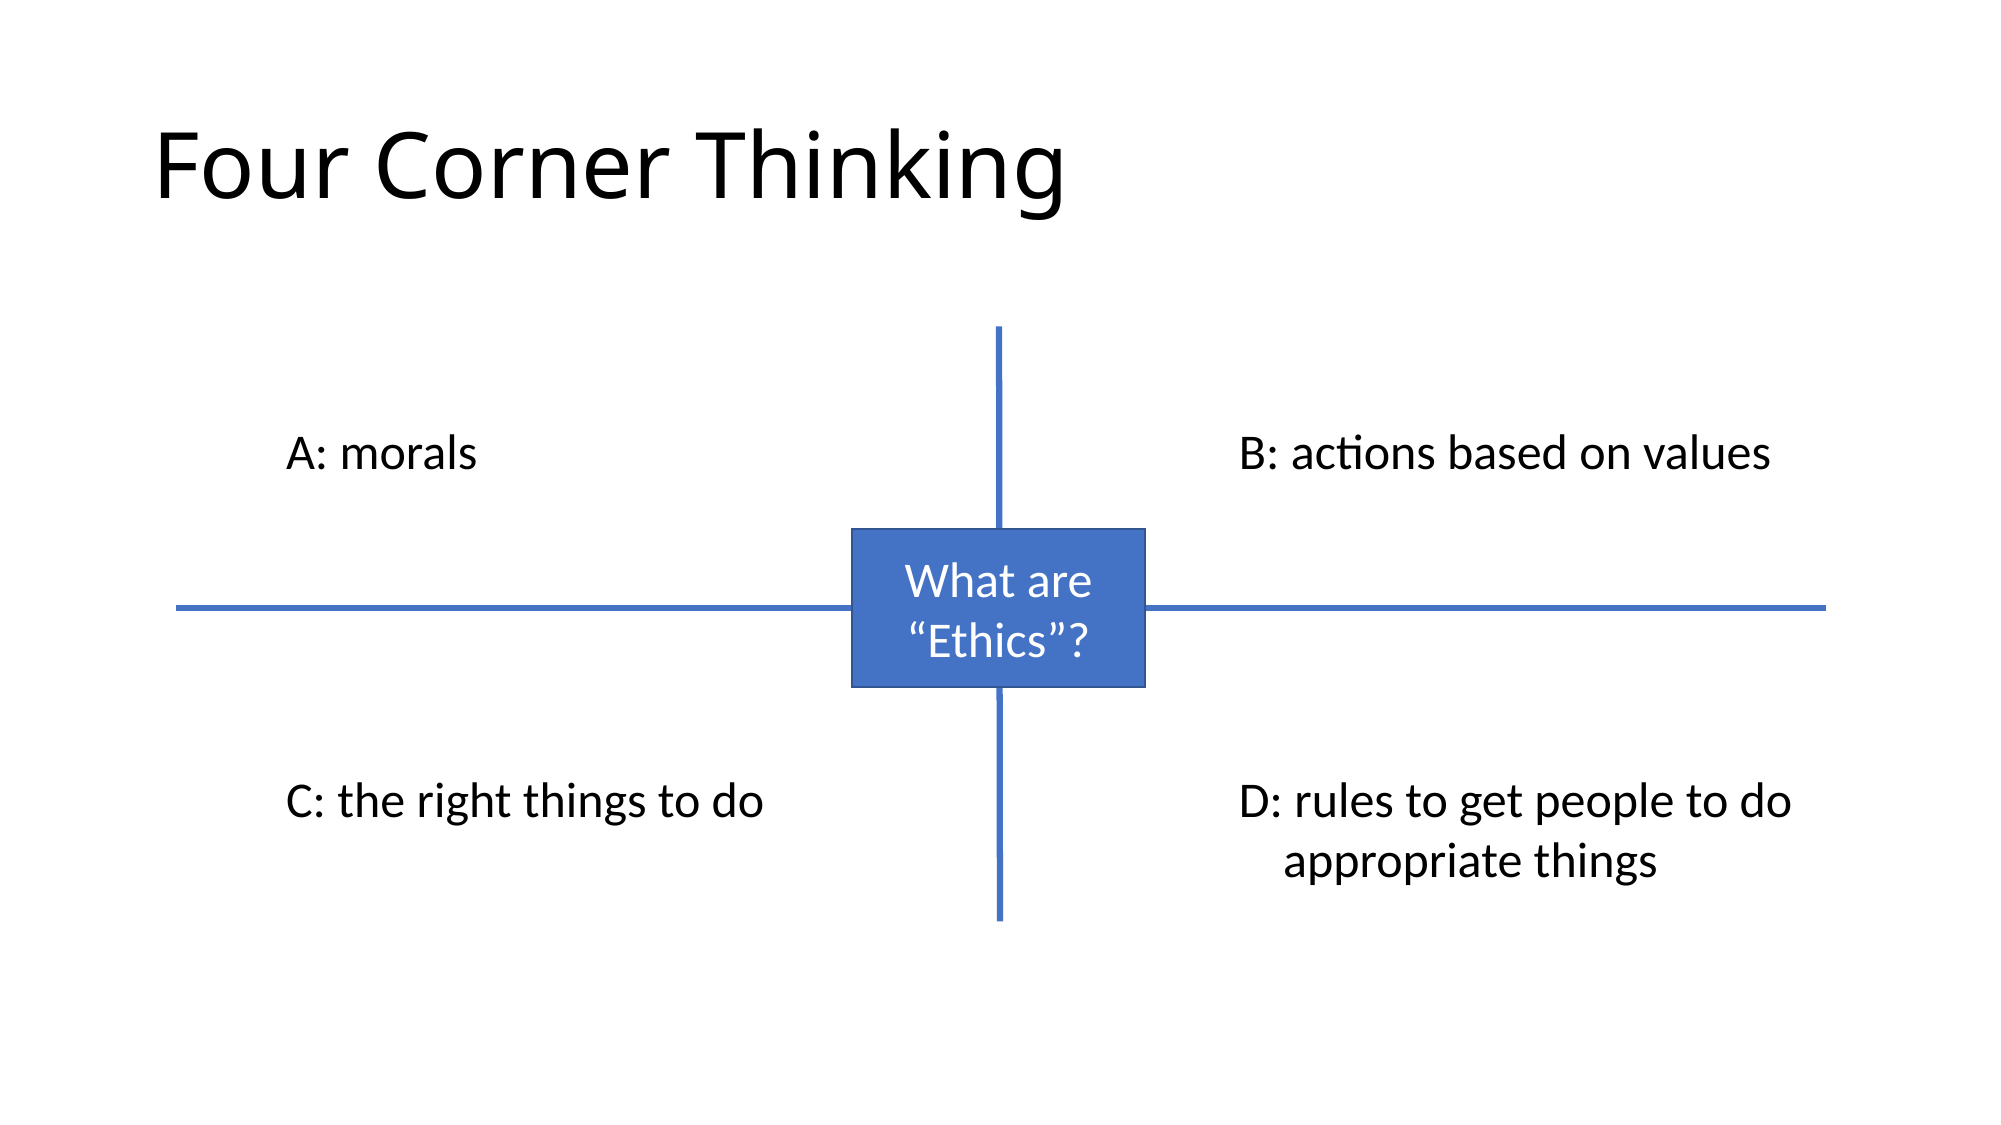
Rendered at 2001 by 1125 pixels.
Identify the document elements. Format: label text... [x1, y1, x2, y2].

text_box B: actions based on values [1224, 412, 1805, 487]
text_box What are “Ethics”? [851, 608, 998, 688]
text_box D: rules to get people to do appropriate things [1224, 760, 1826, 895]
text_box What are “Ethics”? [1000, 608, 1146, 688]
title Four Corner Thinking [137, 59, 1863, 278]
text_box What are “Ethics”? [851, 528, 998, 607]
text_box C: the right things to do [271, 760, 787, 835]
text_box A: morals [271, 412, 720, 487]
text_box What are “Ethics”? [1000, 528, 1146, 607]
